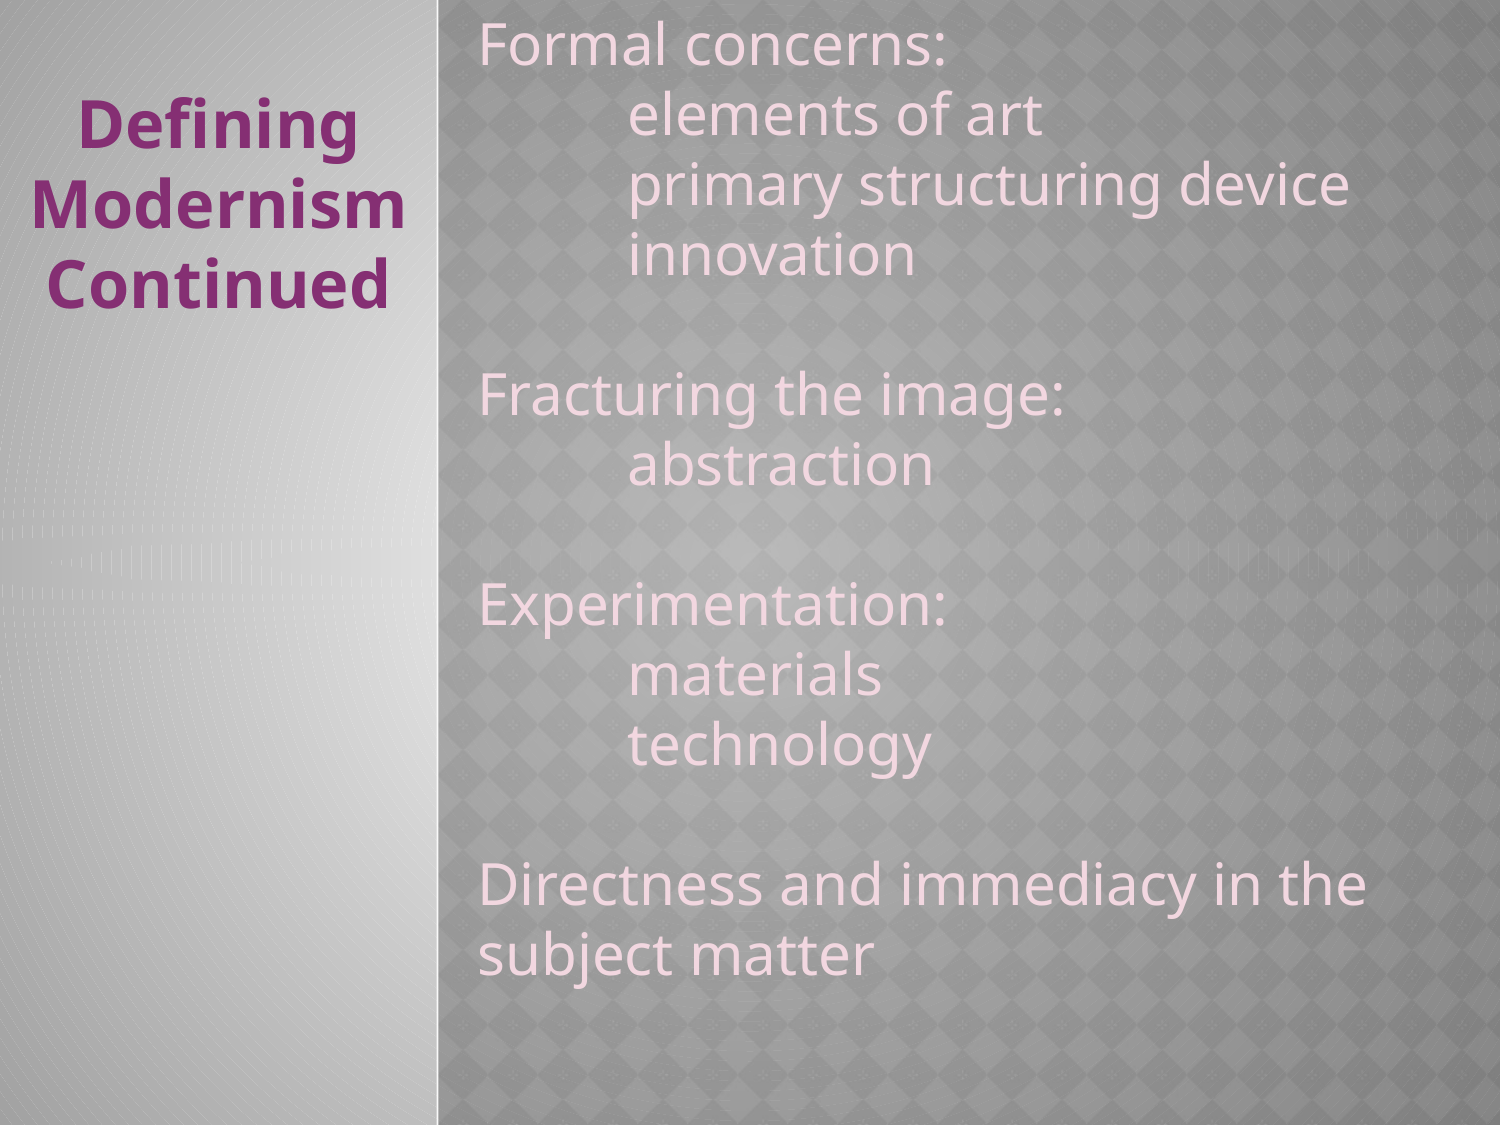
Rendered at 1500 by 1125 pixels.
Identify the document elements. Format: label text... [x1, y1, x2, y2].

text_box Formal concerns: elements of art primary structuring device innovation Fracturing the image: abstraction Experimentation: materials technology Directness and immediacy in the subject matter [462, 0, 1500, 995]
text_box Defining Modernism Continued [0, 74, 438, 330]
